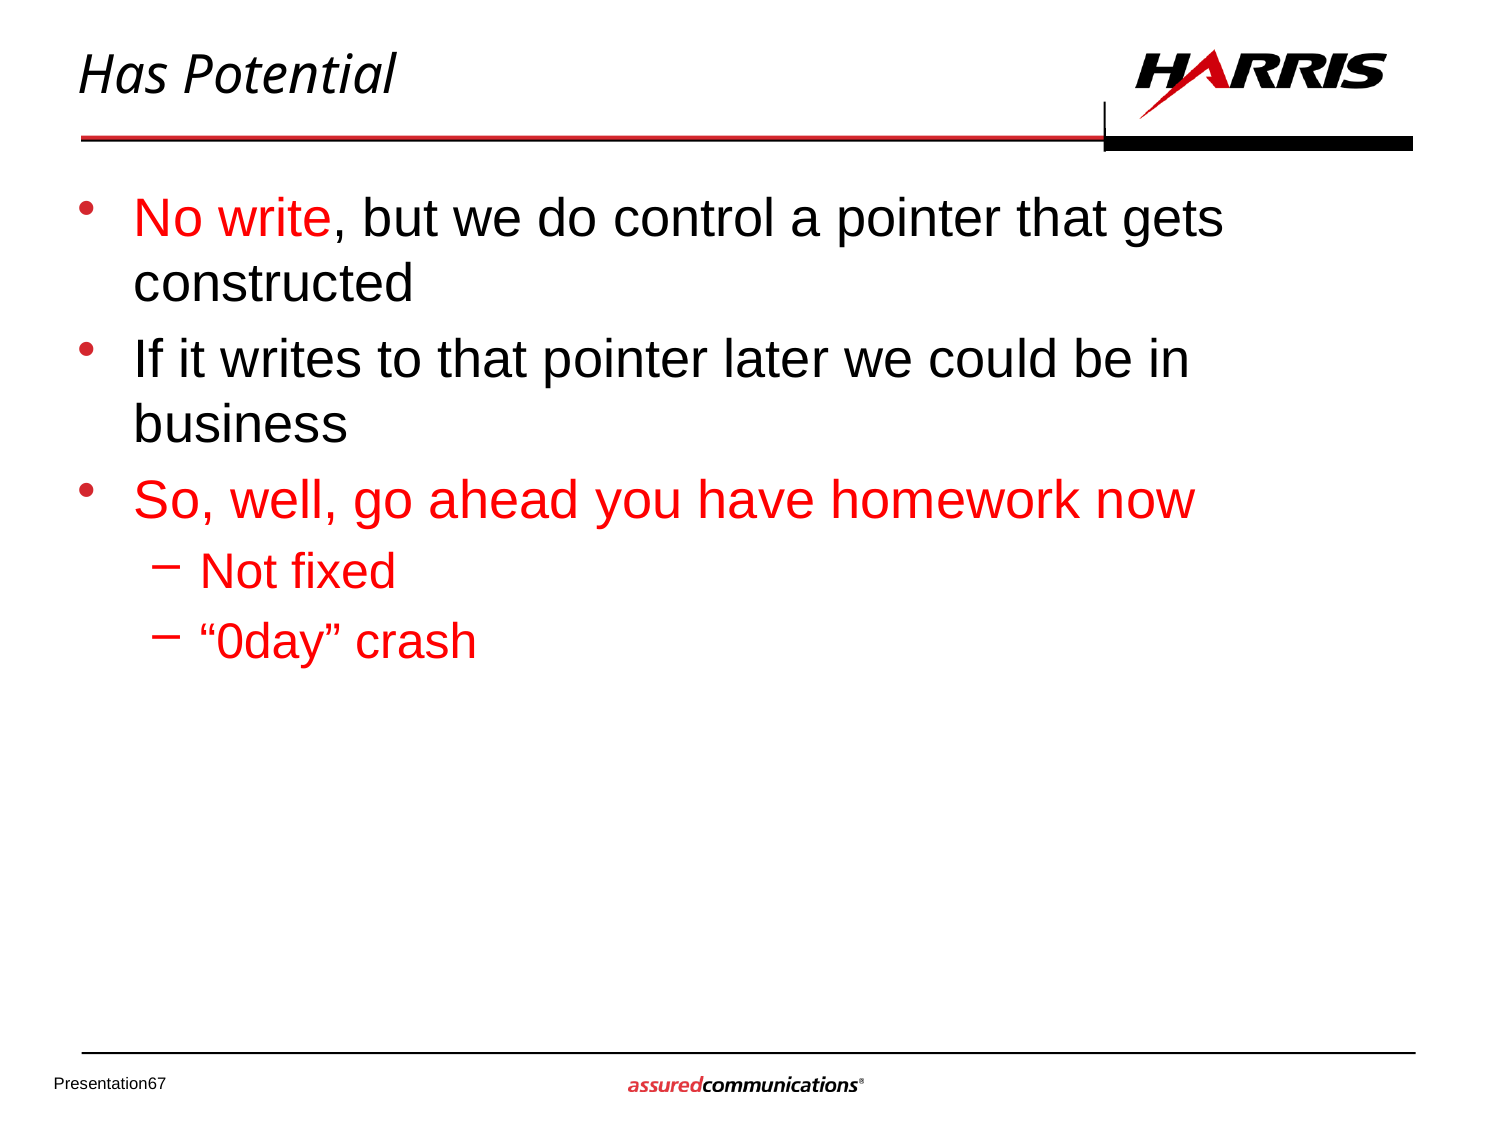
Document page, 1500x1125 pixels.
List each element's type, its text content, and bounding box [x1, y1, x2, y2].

picture [628, 1076, 864, 1092]
picture [1135, 49, 1387, 119]
list No write, but we do control a pointer that gets constructed If it writes to that pointer later we could be in business So, well, go ahead you have homework now Not fixed “0day” crash [62, 174, 1429, 1020]
title Has Potential [62, 27, 951, 117]
